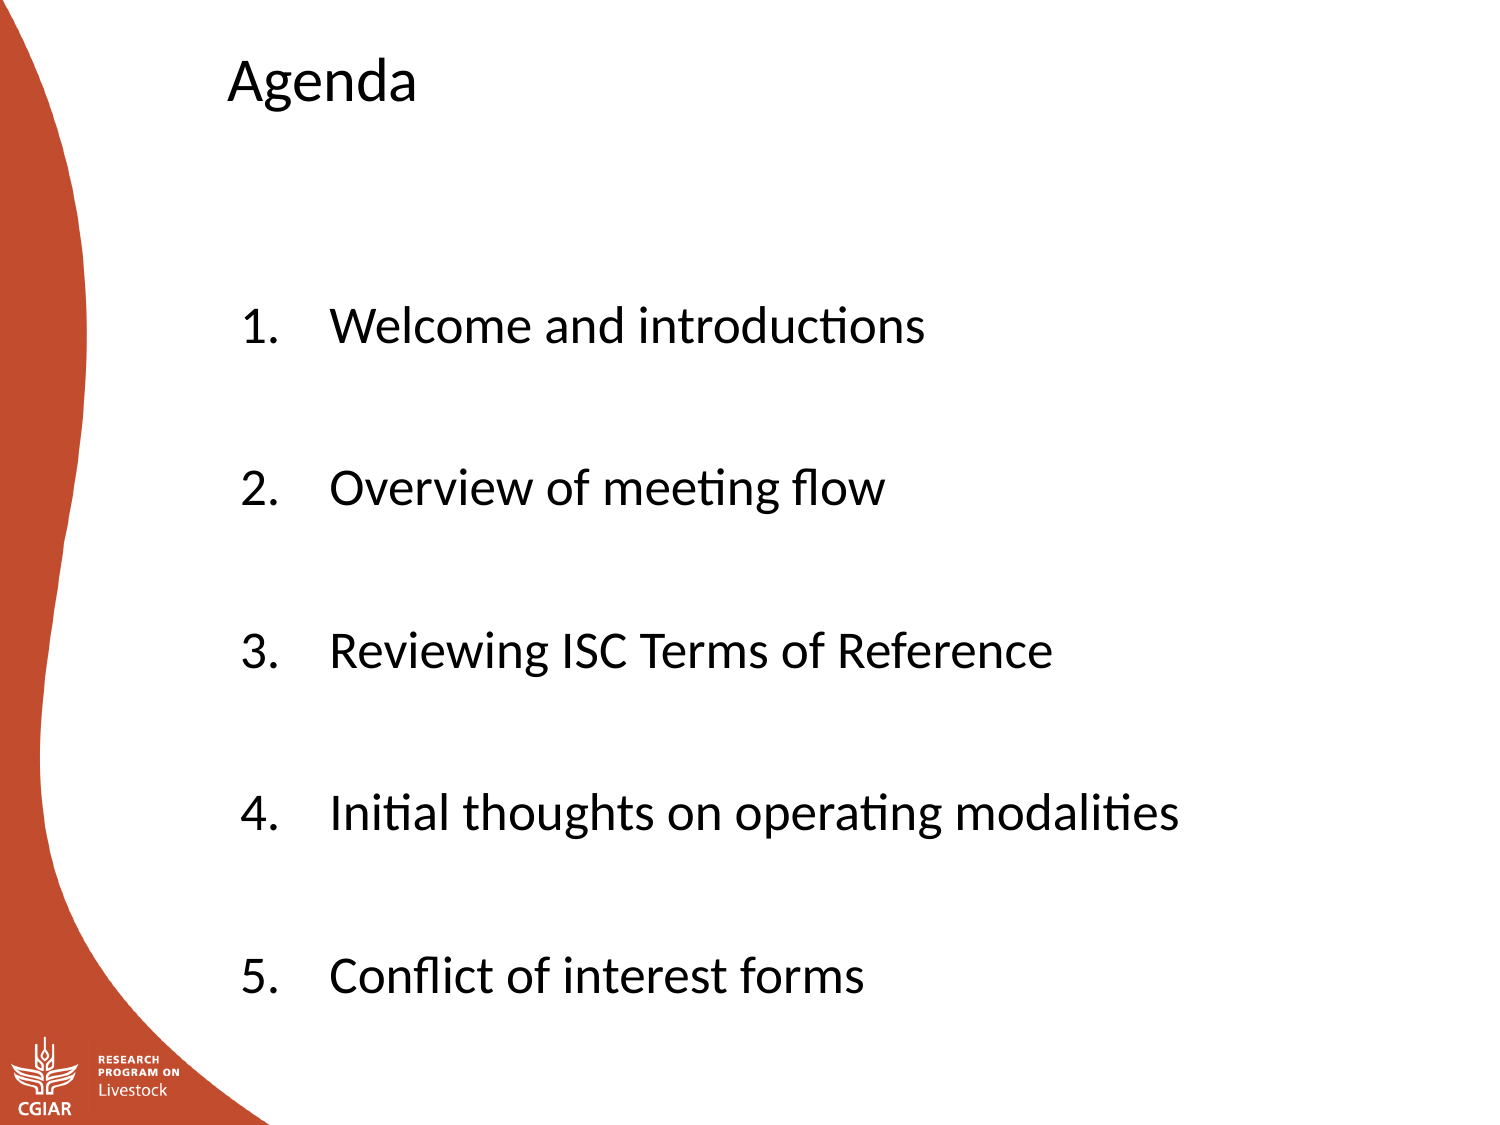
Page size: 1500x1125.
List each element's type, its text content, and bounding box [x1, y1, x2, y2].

list Agenda [212, 31, 1450, 219]
list Welcome and introductions Overview of meeting flow Reviewing ISC Terms of Reference Initial thoughts on operating modalities Conflict of interest forms [225, 218, 1450, 1019]
picture [0, 0, 270, 1125]
